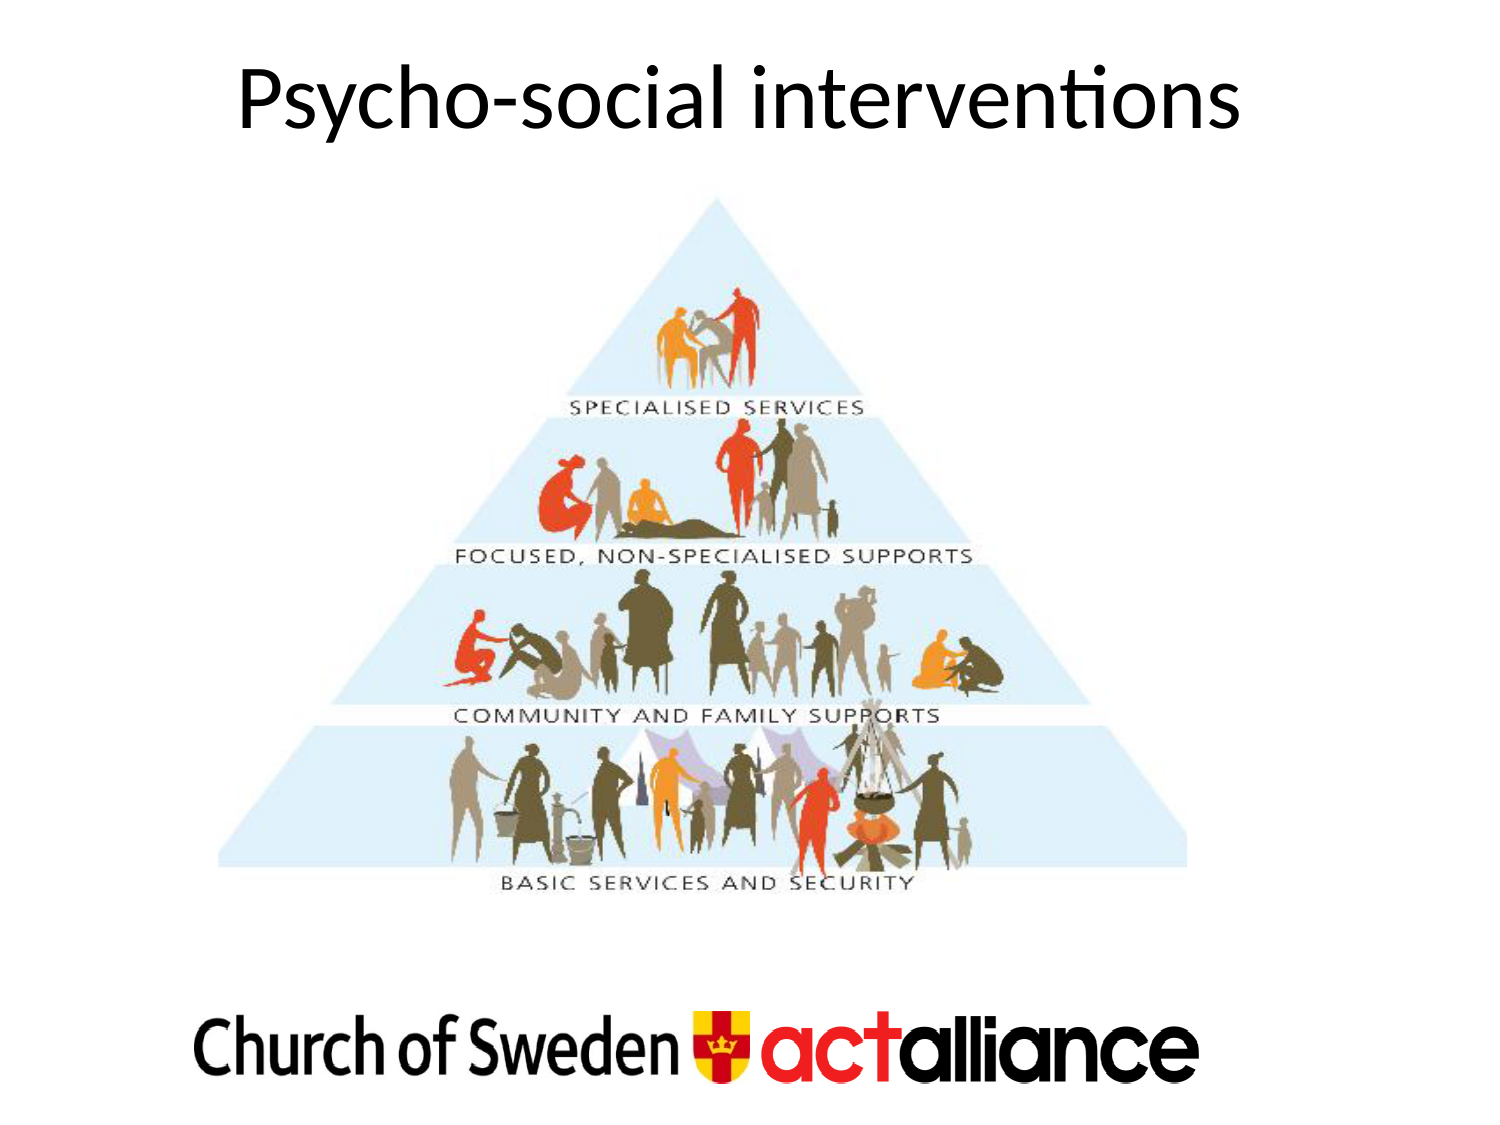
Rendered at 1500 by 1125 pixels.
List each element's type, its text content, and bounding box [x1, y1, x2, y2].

picture [194, 1011, 751, 1084]
title Psycho-social interventions [218, 0, 1262, 185]
picture [761, 1011, 1200, 1084]
picture [218, 184, 1188, 906]
